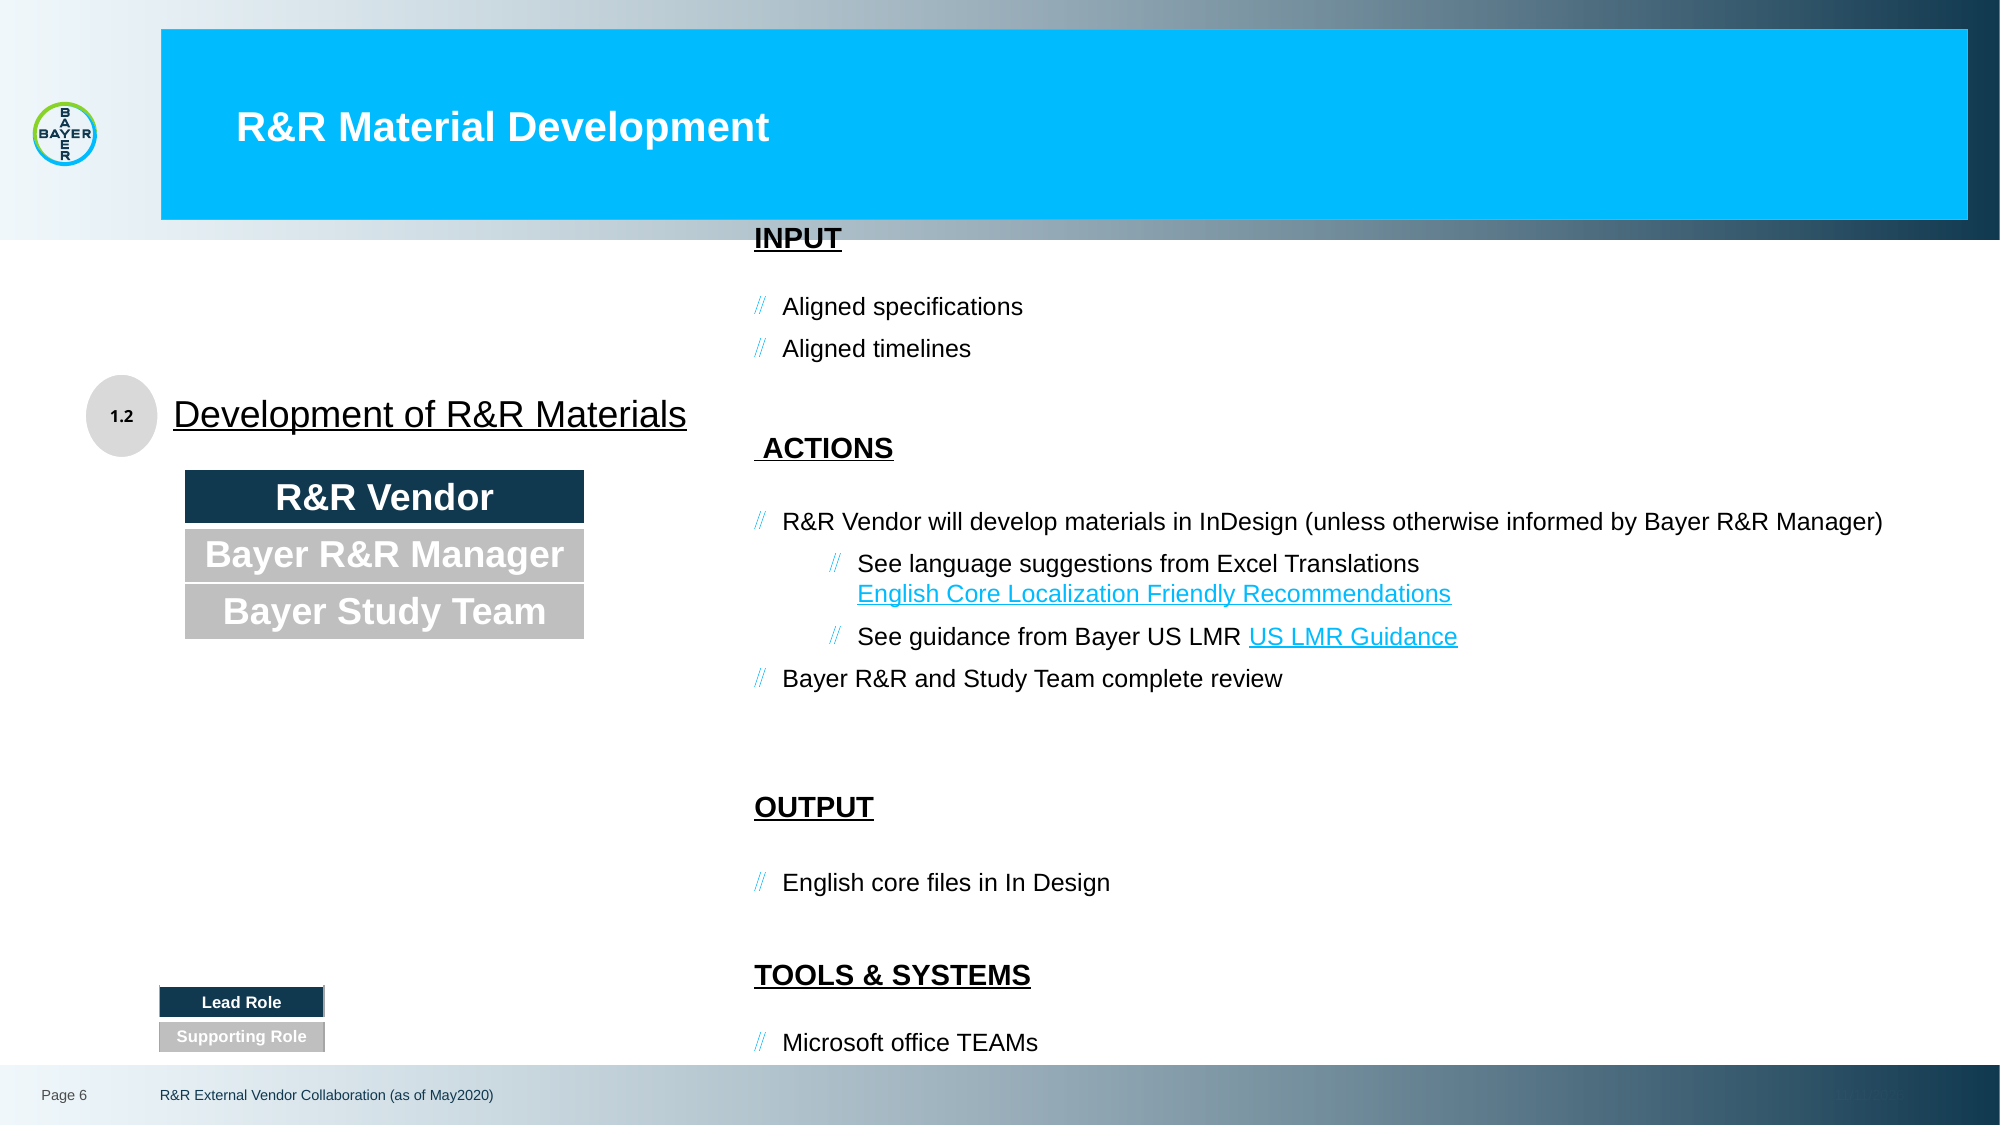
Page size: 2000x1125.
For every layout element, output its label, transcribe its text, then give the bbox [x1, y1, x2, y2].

picture [754, 668, 766, 687]
text_box INPUT Aligned specifications Aligned timelines ACTIONS R&R Vendor will develop materials in InDesign (unless otherwise informed by Bayer R&R Manager) See language suggestions from Excel Translations English Core Localization Friendly Recommendations See guidance from Bayer US LMR US LMR Guidance Bayer R&R and Study Team complete review OUTPUT English core files in In Design TOOLS & SYSTEMS Microsoft office TEAMs [754, 219, 1968, 1104]
picture [829, 553, 841, 572]
table_header Lead Role [160, 987, 323, 1017]
picture [754, 1032, 766, 1051]
picture [64, 105, 81, 111]
table_cell Bayer R&R Manager [185, 529, 584, 582]
footer R&R External Vendor Collaboration (as of May2020) [159, 1085, 754, 1104]
table_cell Supporting Role [160, 1022, 323, 1052]
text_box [83, 372, 160, 460]
picture [754, 296, 766, 314]
picture [754, 511, 766, 529]
table_header R&R Vendor [185, 470, 584, 523]
picture [754, 338, 766, 357]
table_cell Bayer Study Team [185, 584, 584, 639]
text_box Development of R&R Materials [173, 389, 754, 464]
slide_number Page 6 [32, 1085, 97, 1104]
picture [829, 626, 841, 644]
picture [754, 872, 766, 891]
title R&R Material Development [161, 29, 1968, 220]
